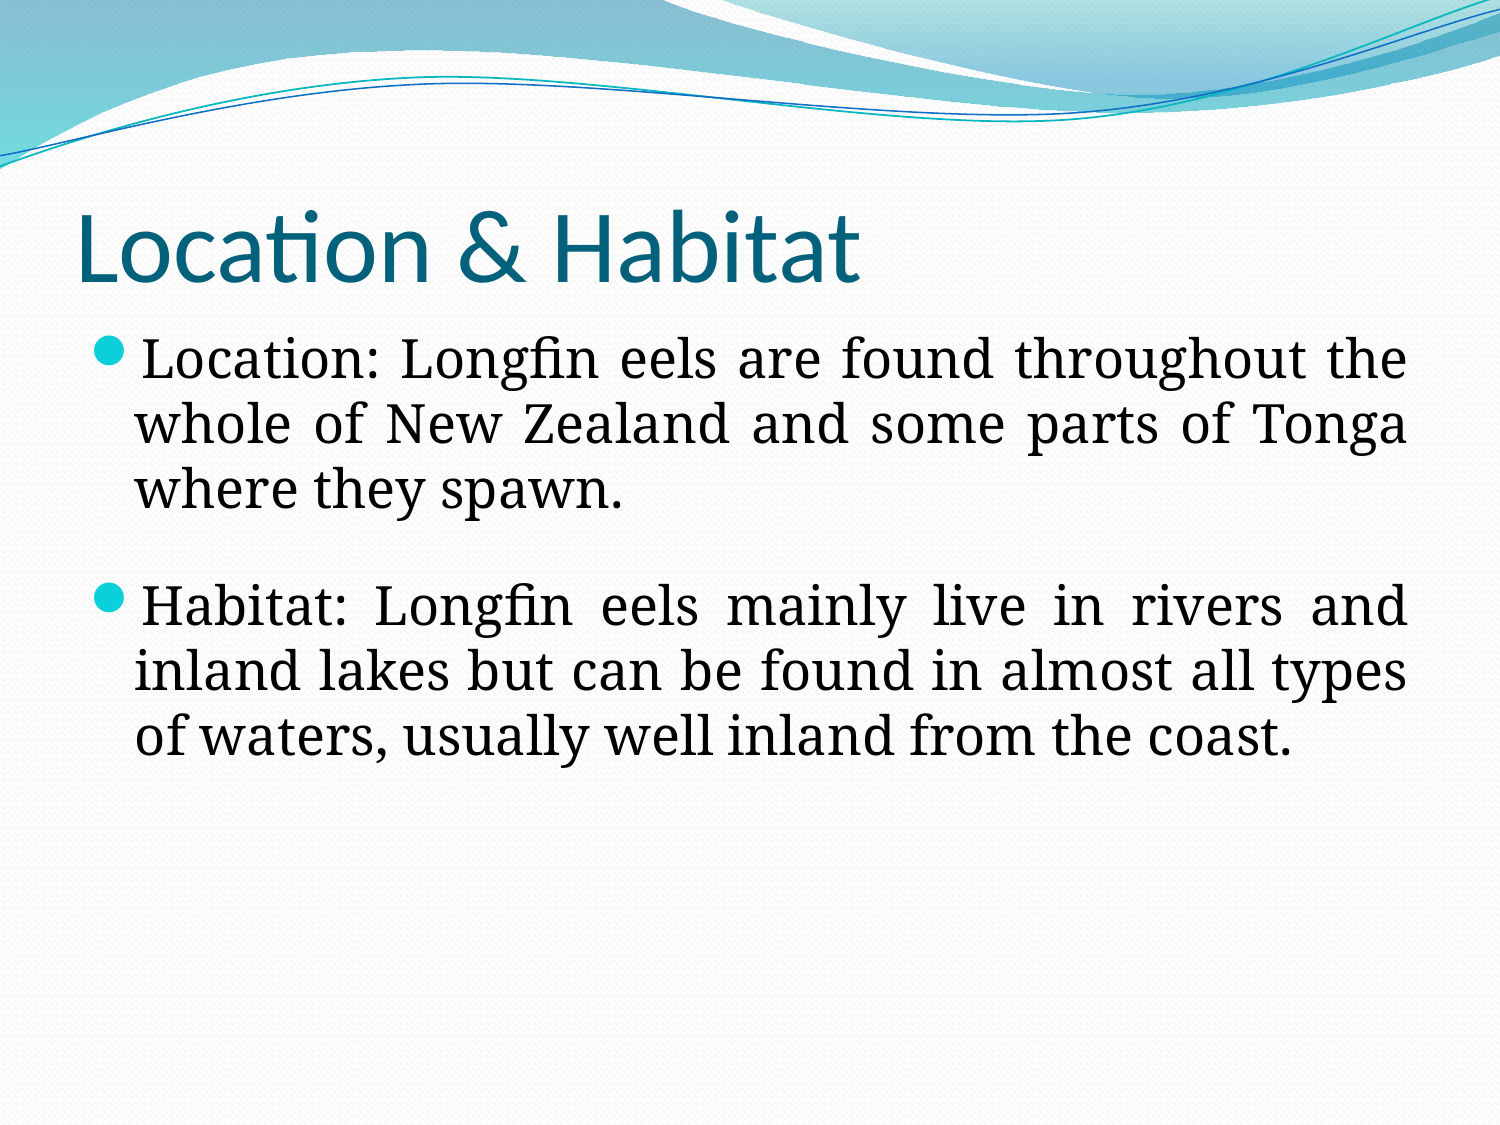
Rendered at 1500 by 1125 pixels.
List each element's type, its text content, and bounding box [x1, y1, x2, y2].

list Location: Longfin eels are found throughout the whole of New Zealand and some parts of Tonga where they spawn. Habitat: Longfin eels mainly live in rivers and inland lakes but can be found in almost all types of waters, usually well inland from the coast. [75, 317, 1425, 1038]
title Location & Habitat [75, 115, 1425, 303]
